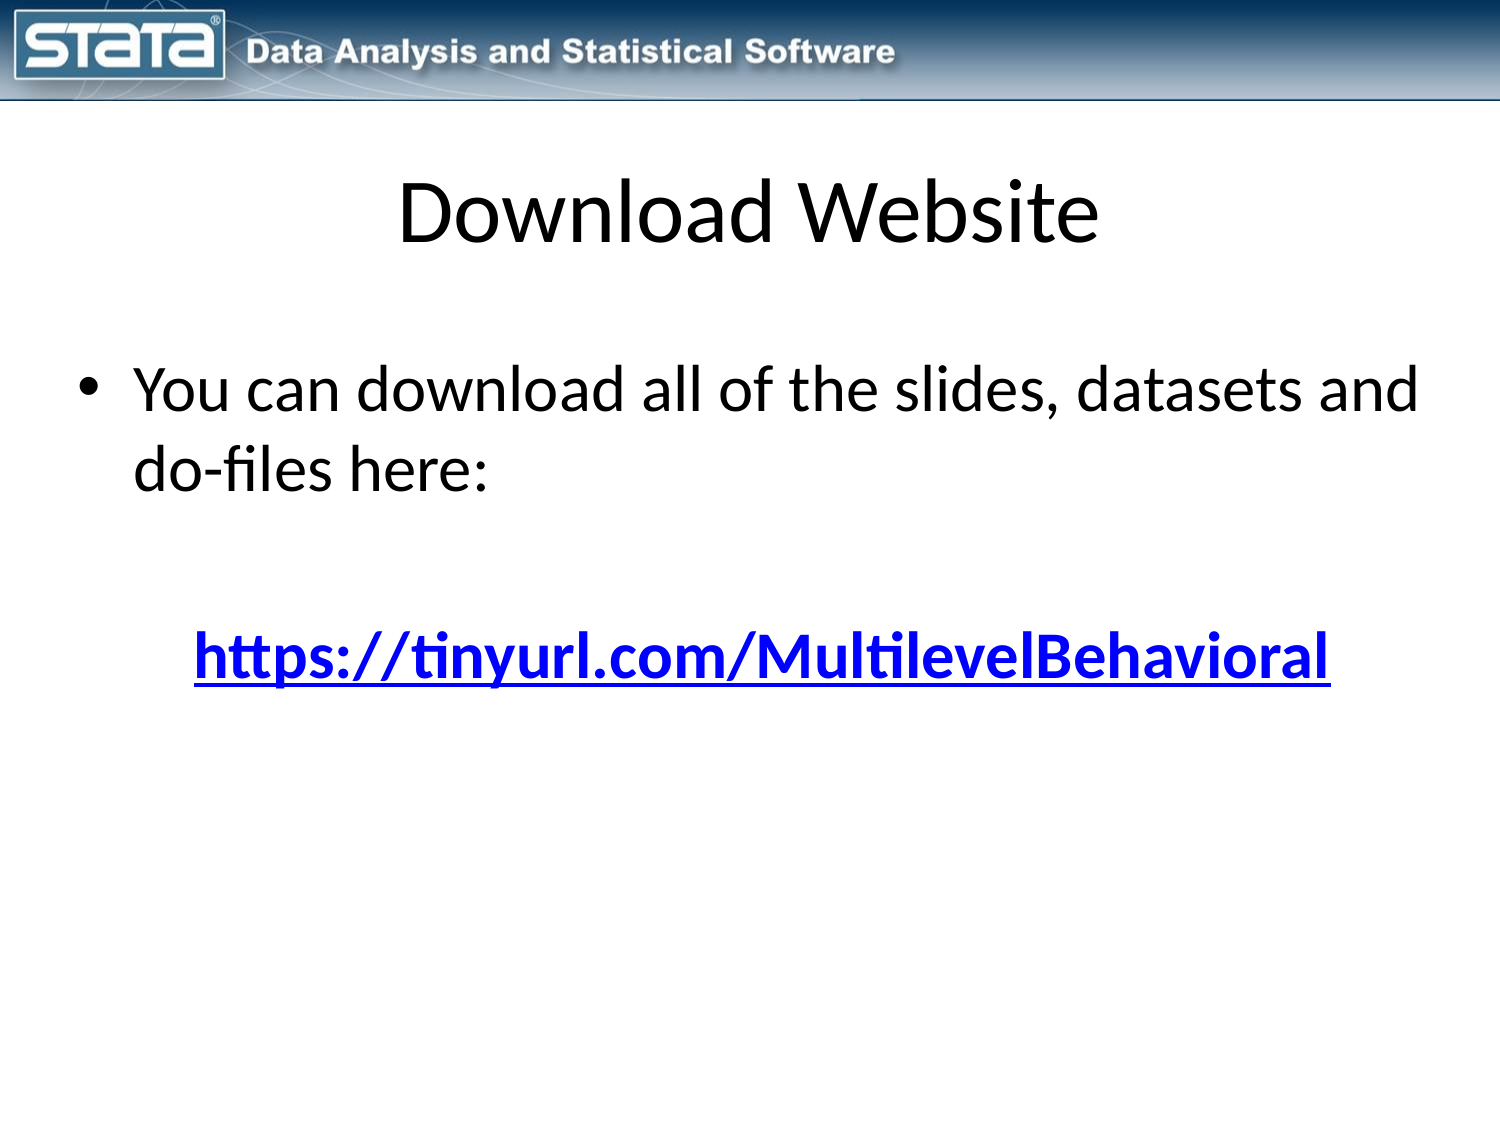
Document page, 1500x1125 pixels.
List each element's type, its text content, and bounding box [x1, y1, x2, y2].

list You can download all of the slides, datasets and do-files here: https://tinyurl.com/MultilevelBehavioral [62, 337, 1463, 1005]
picture [0, 0, 1500, 101]
title Download Website [75, 125, 1425, 288]
